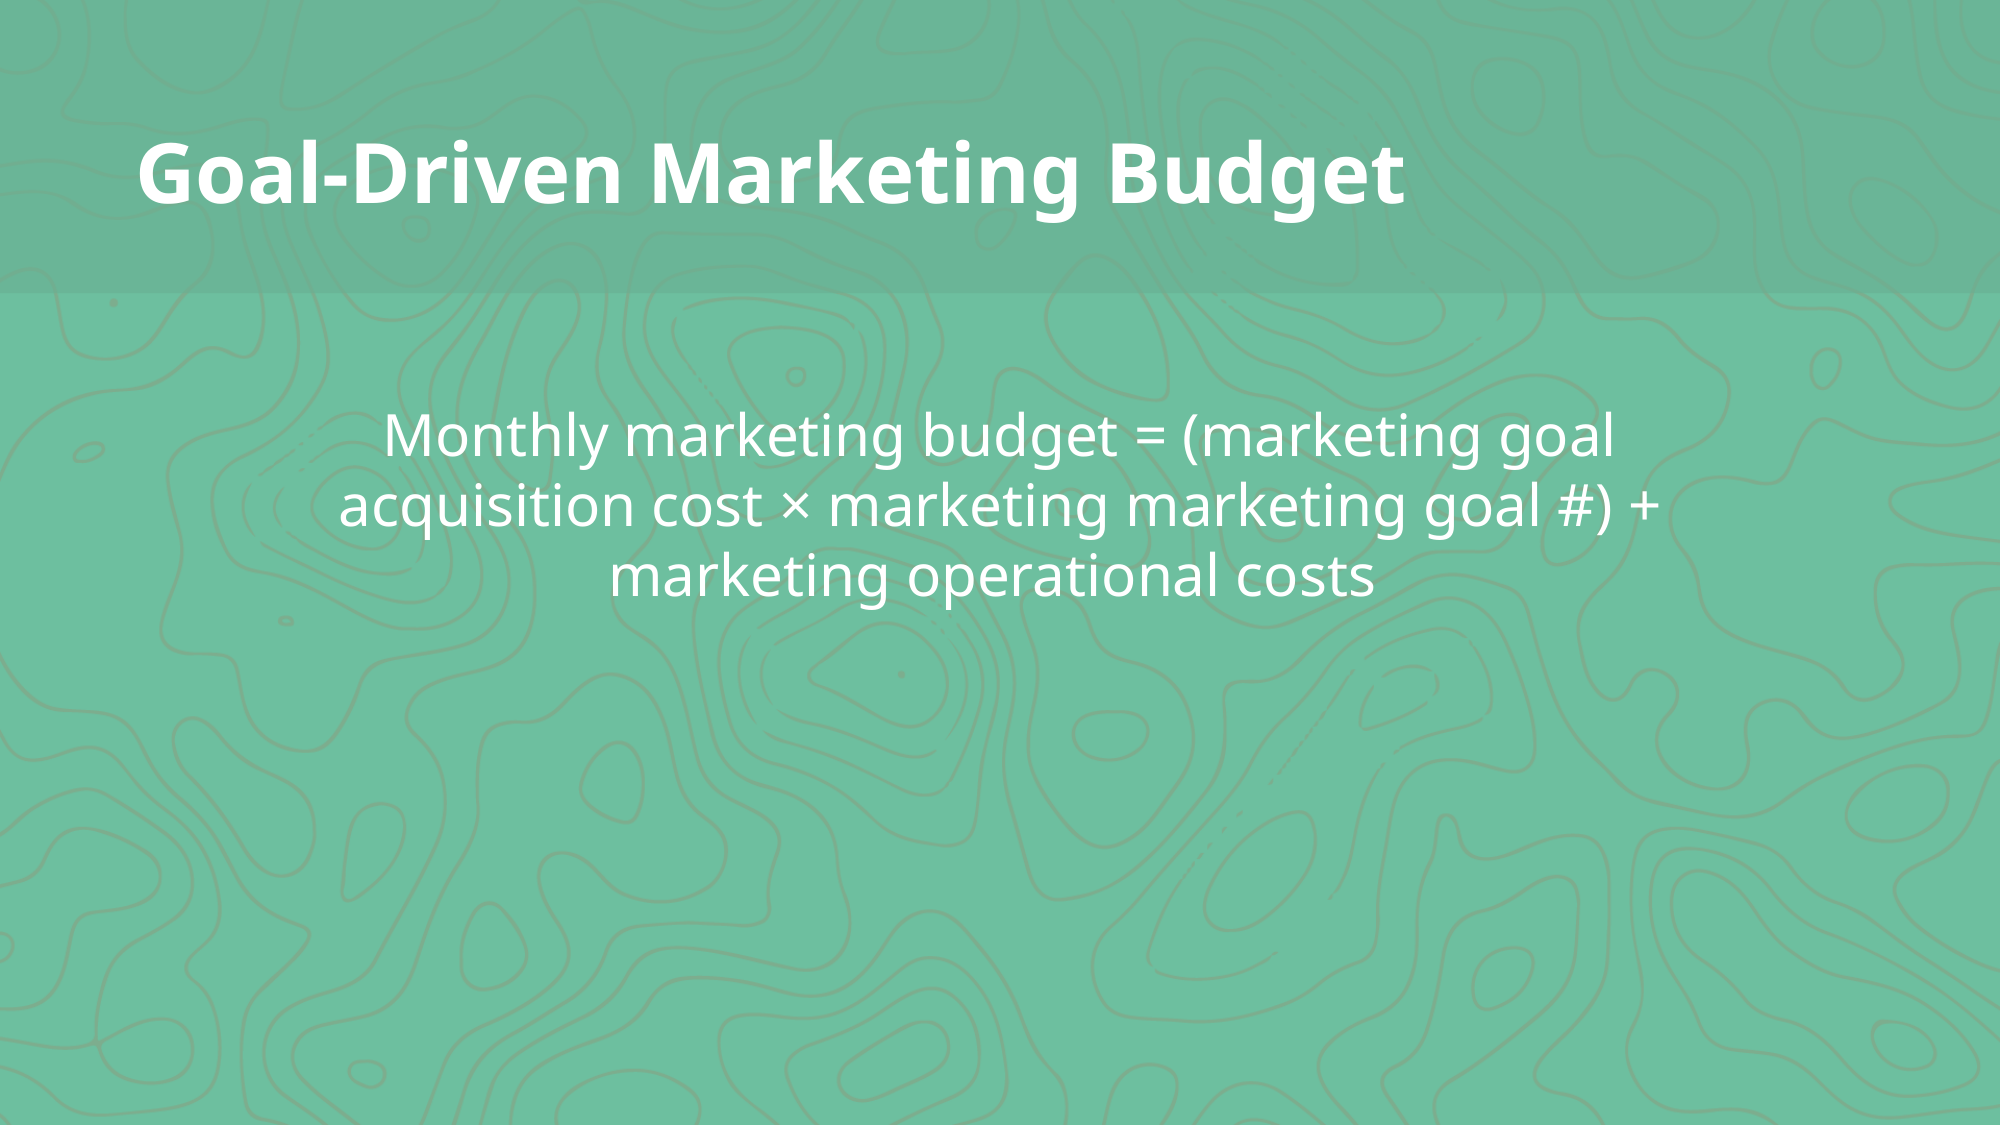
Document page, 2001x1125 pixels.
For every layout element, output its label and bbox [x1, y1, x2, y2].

list [0, 0, 2000, 1125]
